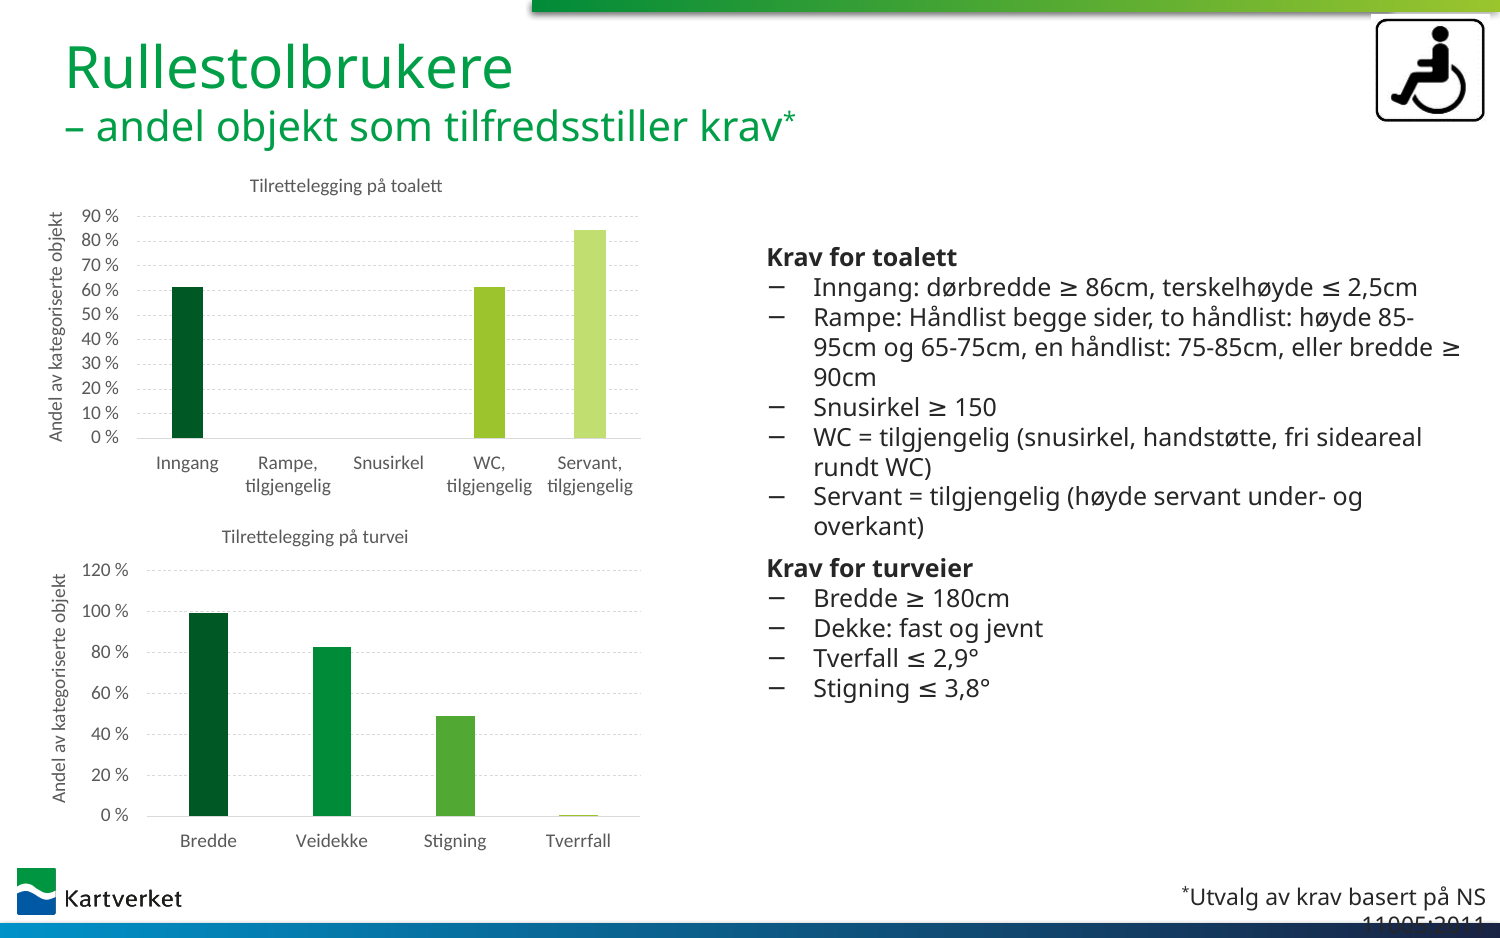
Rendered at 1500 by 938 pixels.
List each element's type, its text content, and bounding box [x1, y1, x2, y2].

text_box Krav for turveier Bredde ≥ 180cm Dekke: fast og jevnt Tverfall ≤ 2,9° Stigning ≤ 3,8° [751, 545, 1483, 710]
text_box Rullestolbrukere – andel objekt som tilfredsstiller krav* [49, 14, 1431, 158]
picture [41, 520, 652, 859]
picture [1371, 13, 1491, 127]
text_box *Utvalg av krav basert på NS 11005:2011 [1068, 873, 1500, 938]
picture [41, 166, 652, 505]
text_box Krav for toalett Inngang: dørbredde ≥ 86cm, terskelhøyde ≤ 2,5cm Rampe: Håndlist begge sider, to håndlist: høyde 85-95cm og 65-75cm, en håndlist: 75-85cm, eller bredde ≥ 90cm Snusirkel ≥ 150 WC = tilgjengelig (snusirkel, handstøtte, fri sideareal rundt WC) Servant = tilgjengelig (høyde servant under- og overkant) [751, 234, 1483, 545]
